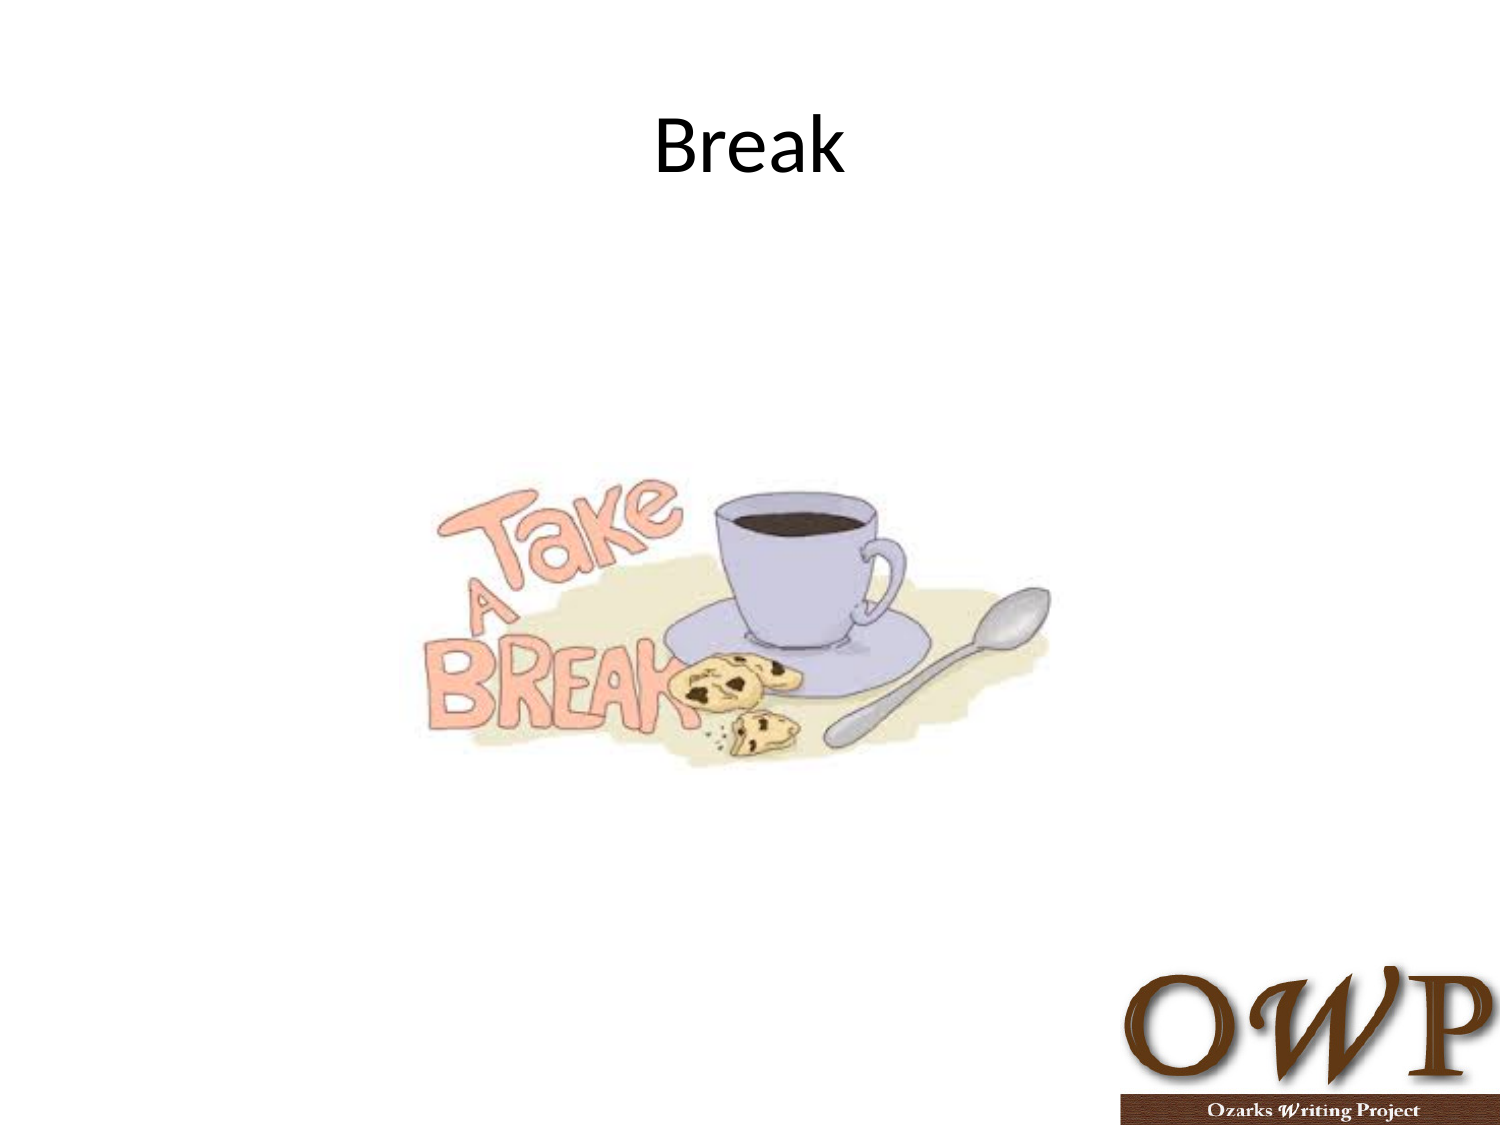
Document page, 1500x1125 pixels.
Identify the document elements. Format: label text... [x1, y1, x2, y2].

title Break [74, 44, 1426, 233]
picture [399, 462, 1065, 776]
picture [1120, 957, 1500, 1125]
